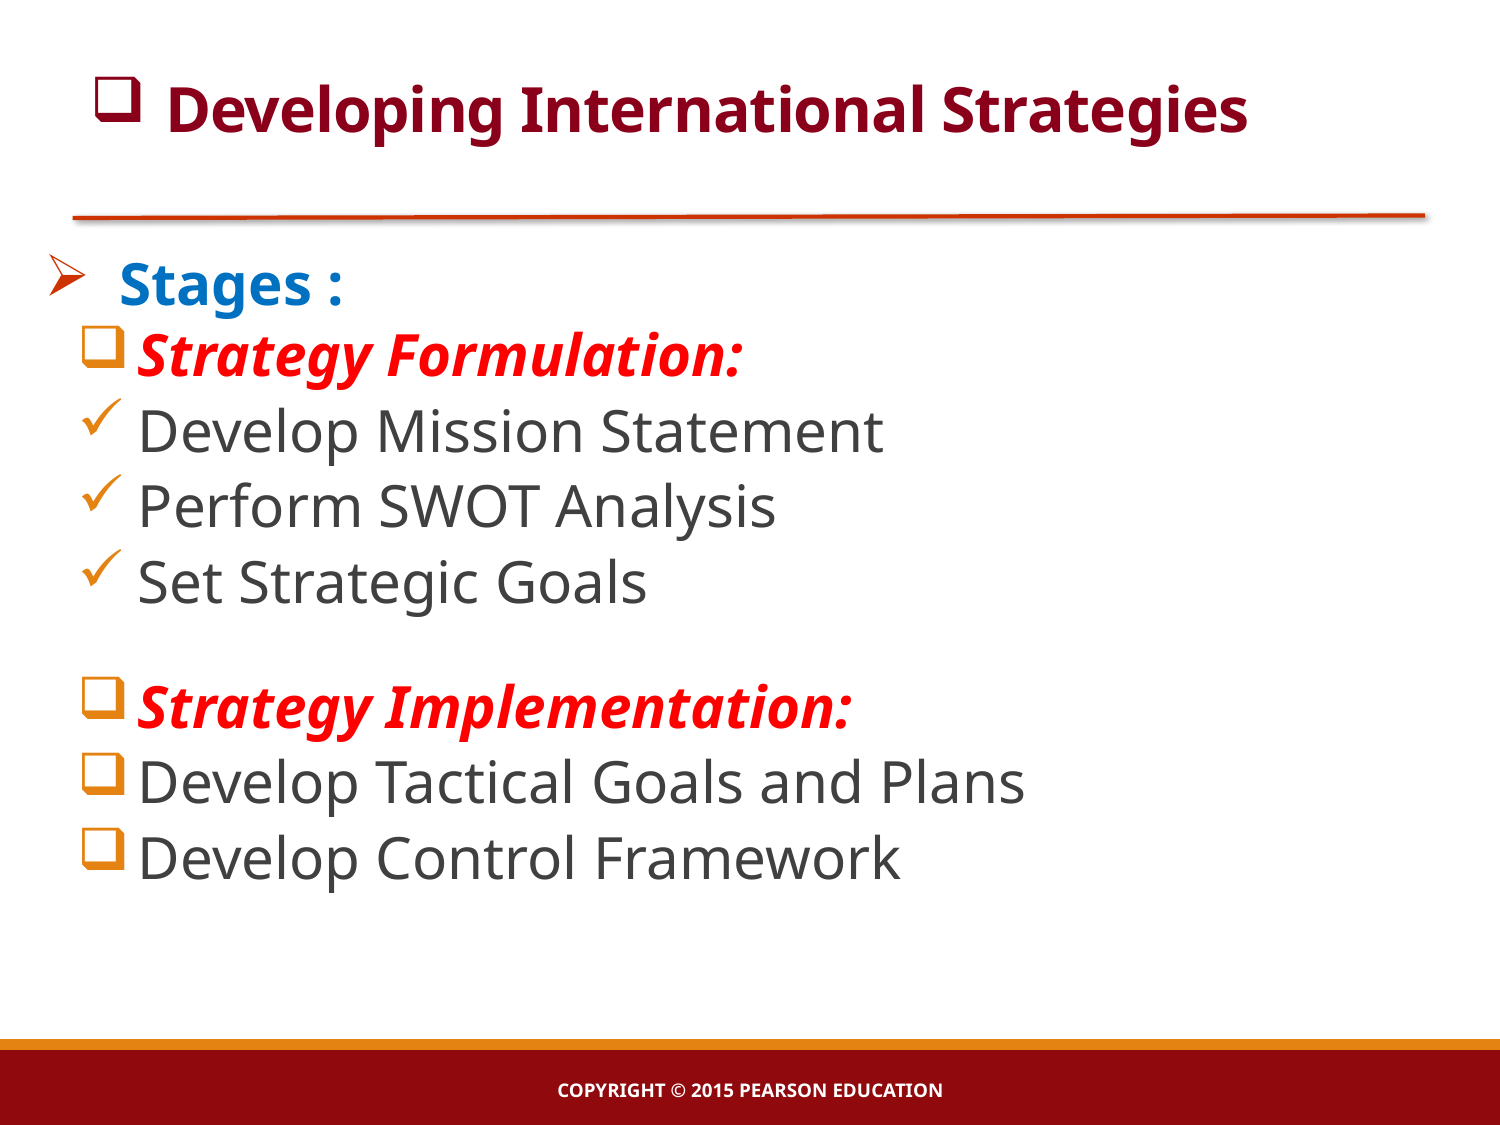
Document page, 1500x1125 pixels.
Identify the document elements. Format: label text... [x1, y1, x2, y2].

list Stages : Strategy Formulation: Develop Mission Statement Perform SWOT Analysis Set Strategic Goals Strategy Implementation: Develop Tactical Goals and Plans Develop Control Framework [44, 247, 1425, 1034]
footer Copyright © 2015 Pearson Education [453, 1059, 1047, 1120]
title Developing International Strategies [75, 38, 1425, 189]
